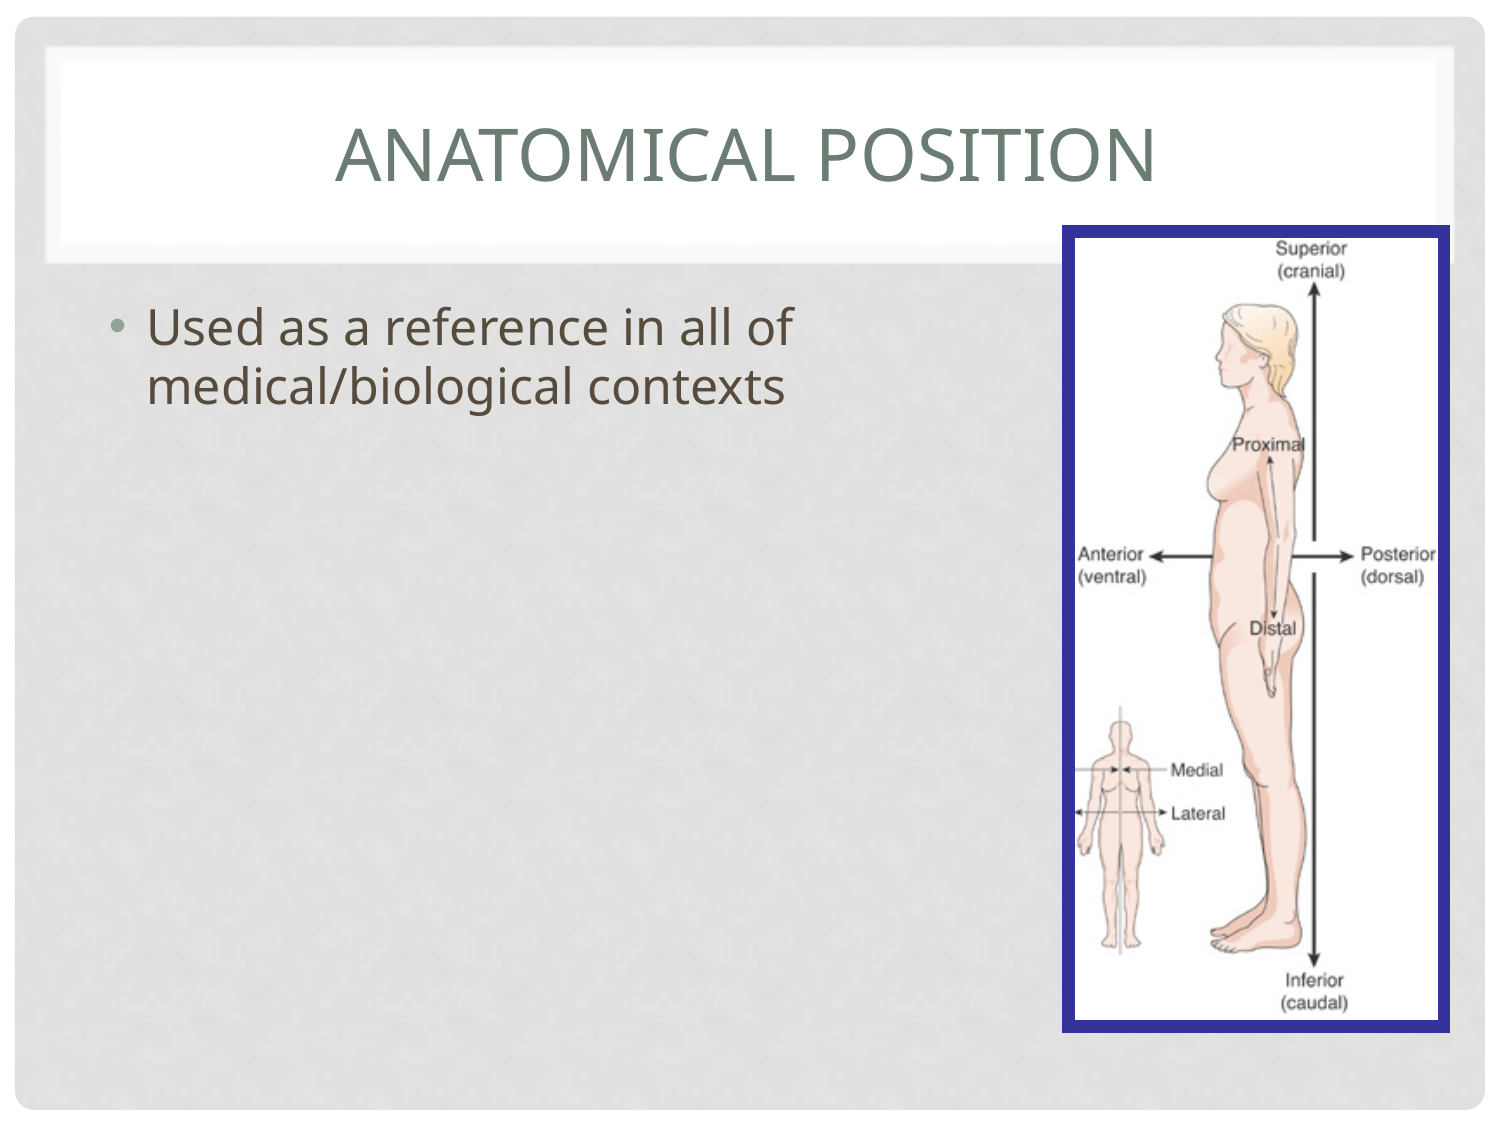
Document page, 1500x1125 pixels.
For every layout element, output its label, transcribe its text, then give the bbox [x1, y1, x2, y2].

picture [1074, 237, 1439, 1021]
title Anatomical Position [69, 66, 1425, 238]
list Used as a reference in all of medical/biological contexts [75, 287, 975, 1005]
